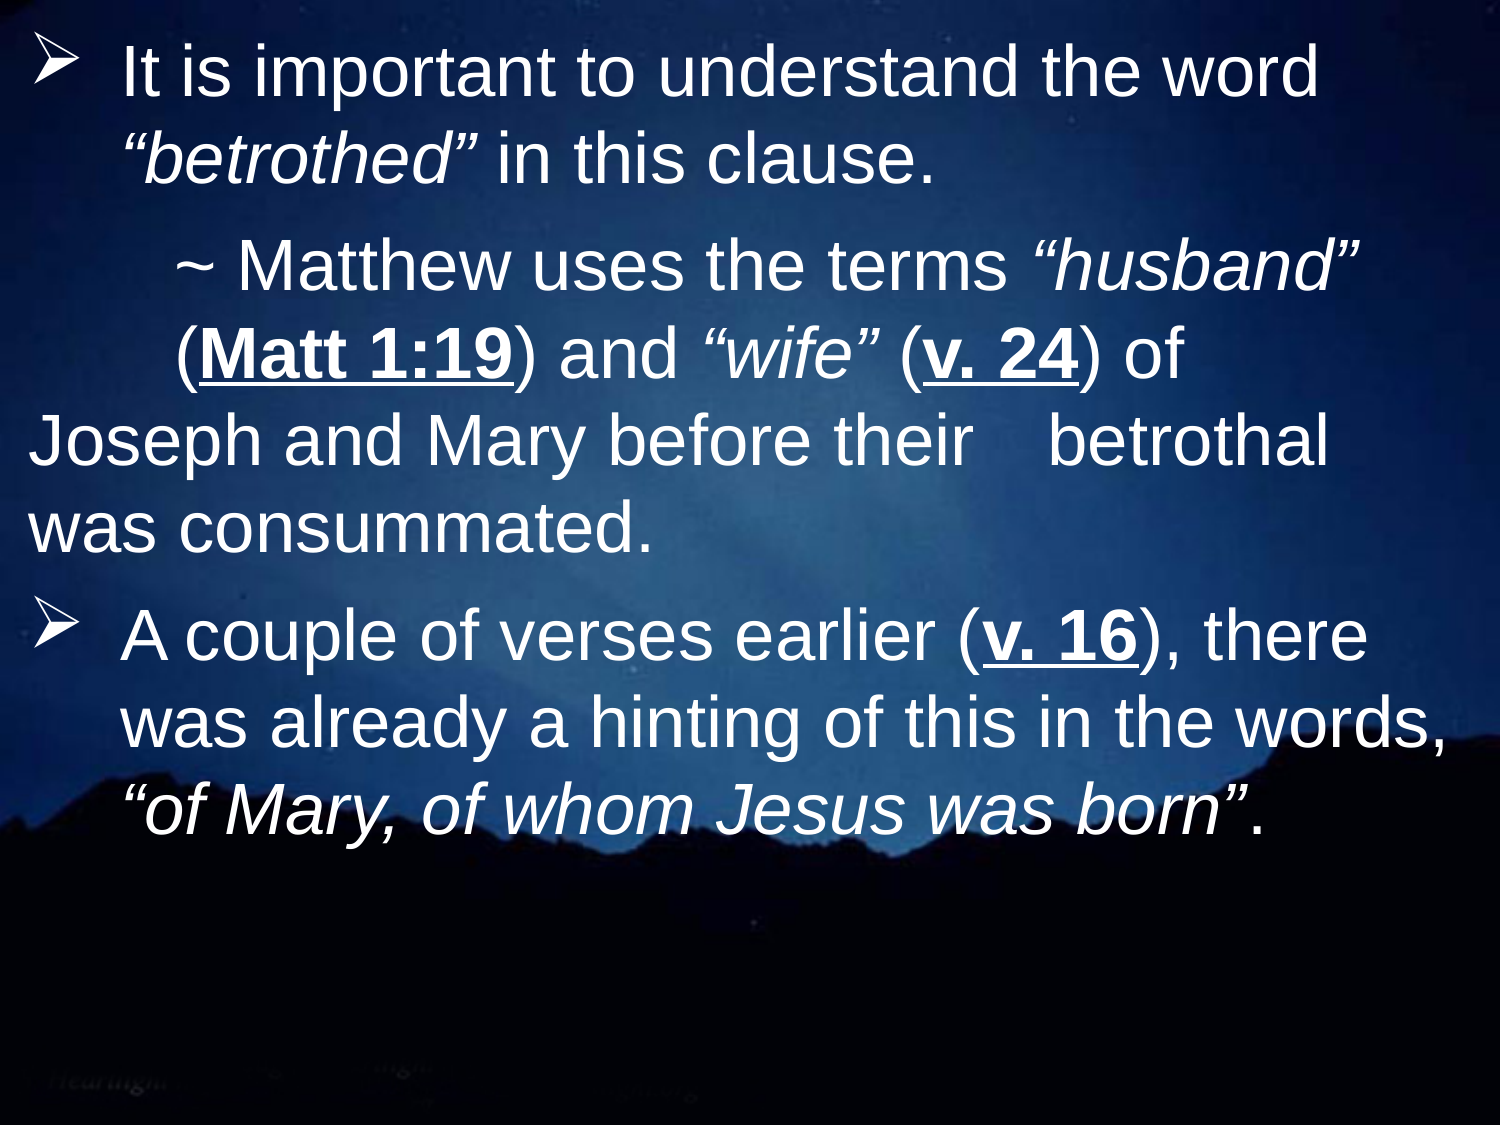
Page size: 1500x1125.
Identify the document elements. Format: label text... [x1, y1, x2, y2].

picture [0, 0, 1500, 1125]
subtitle It is important to understand the word “betrothed” in this clause. ~ Matthew uses the terms “husband” (Matt 1:19) and “wife” (v. 24) of Joseph and Mary before their betrothal was consummated. A couple of verses earlier (v. 16), there was already a hinting of this in the words, “of Mary, of whom Jesus was born”. [13, 16, 1484, 1108]
